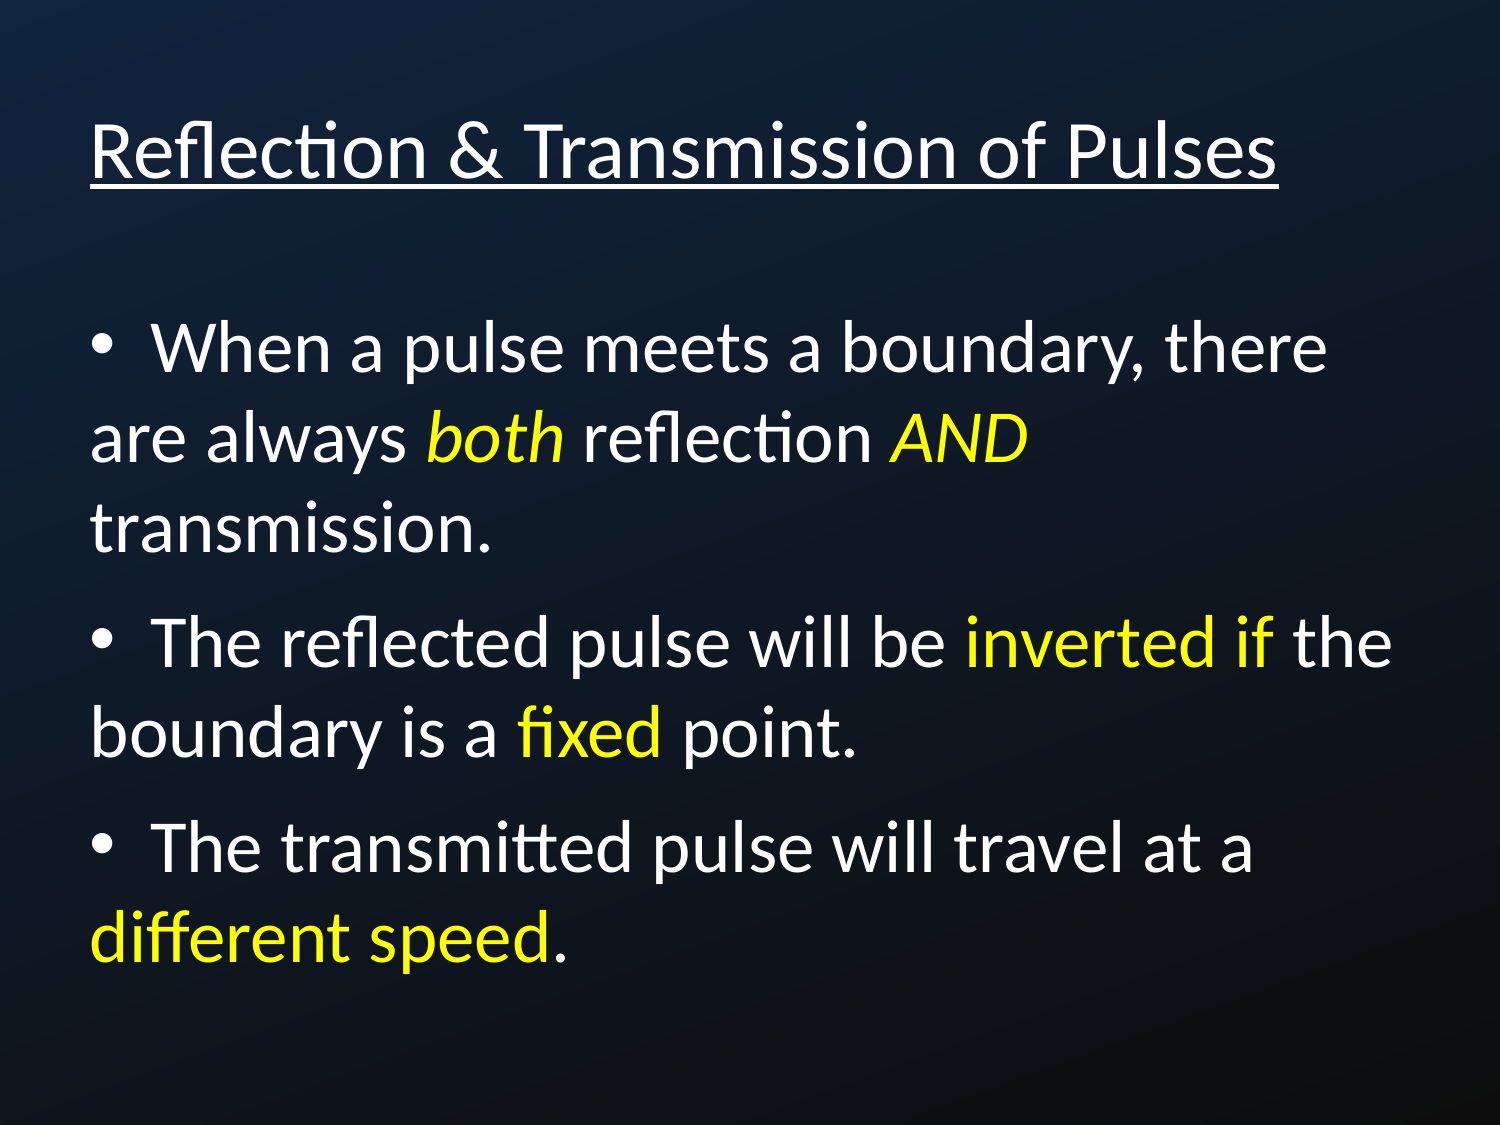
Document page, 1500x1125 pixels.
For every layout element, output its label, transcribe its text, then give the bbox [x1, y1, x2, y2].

text_box Reflection & Transmission of Pulses When a pulse meets a boundary, there are always both reflection AND transmission. The reflected pulse will be inverted if the boundary is a fixed point. The transmitted pulse will travel at a different speed. [74, 87, 1413, 985]
